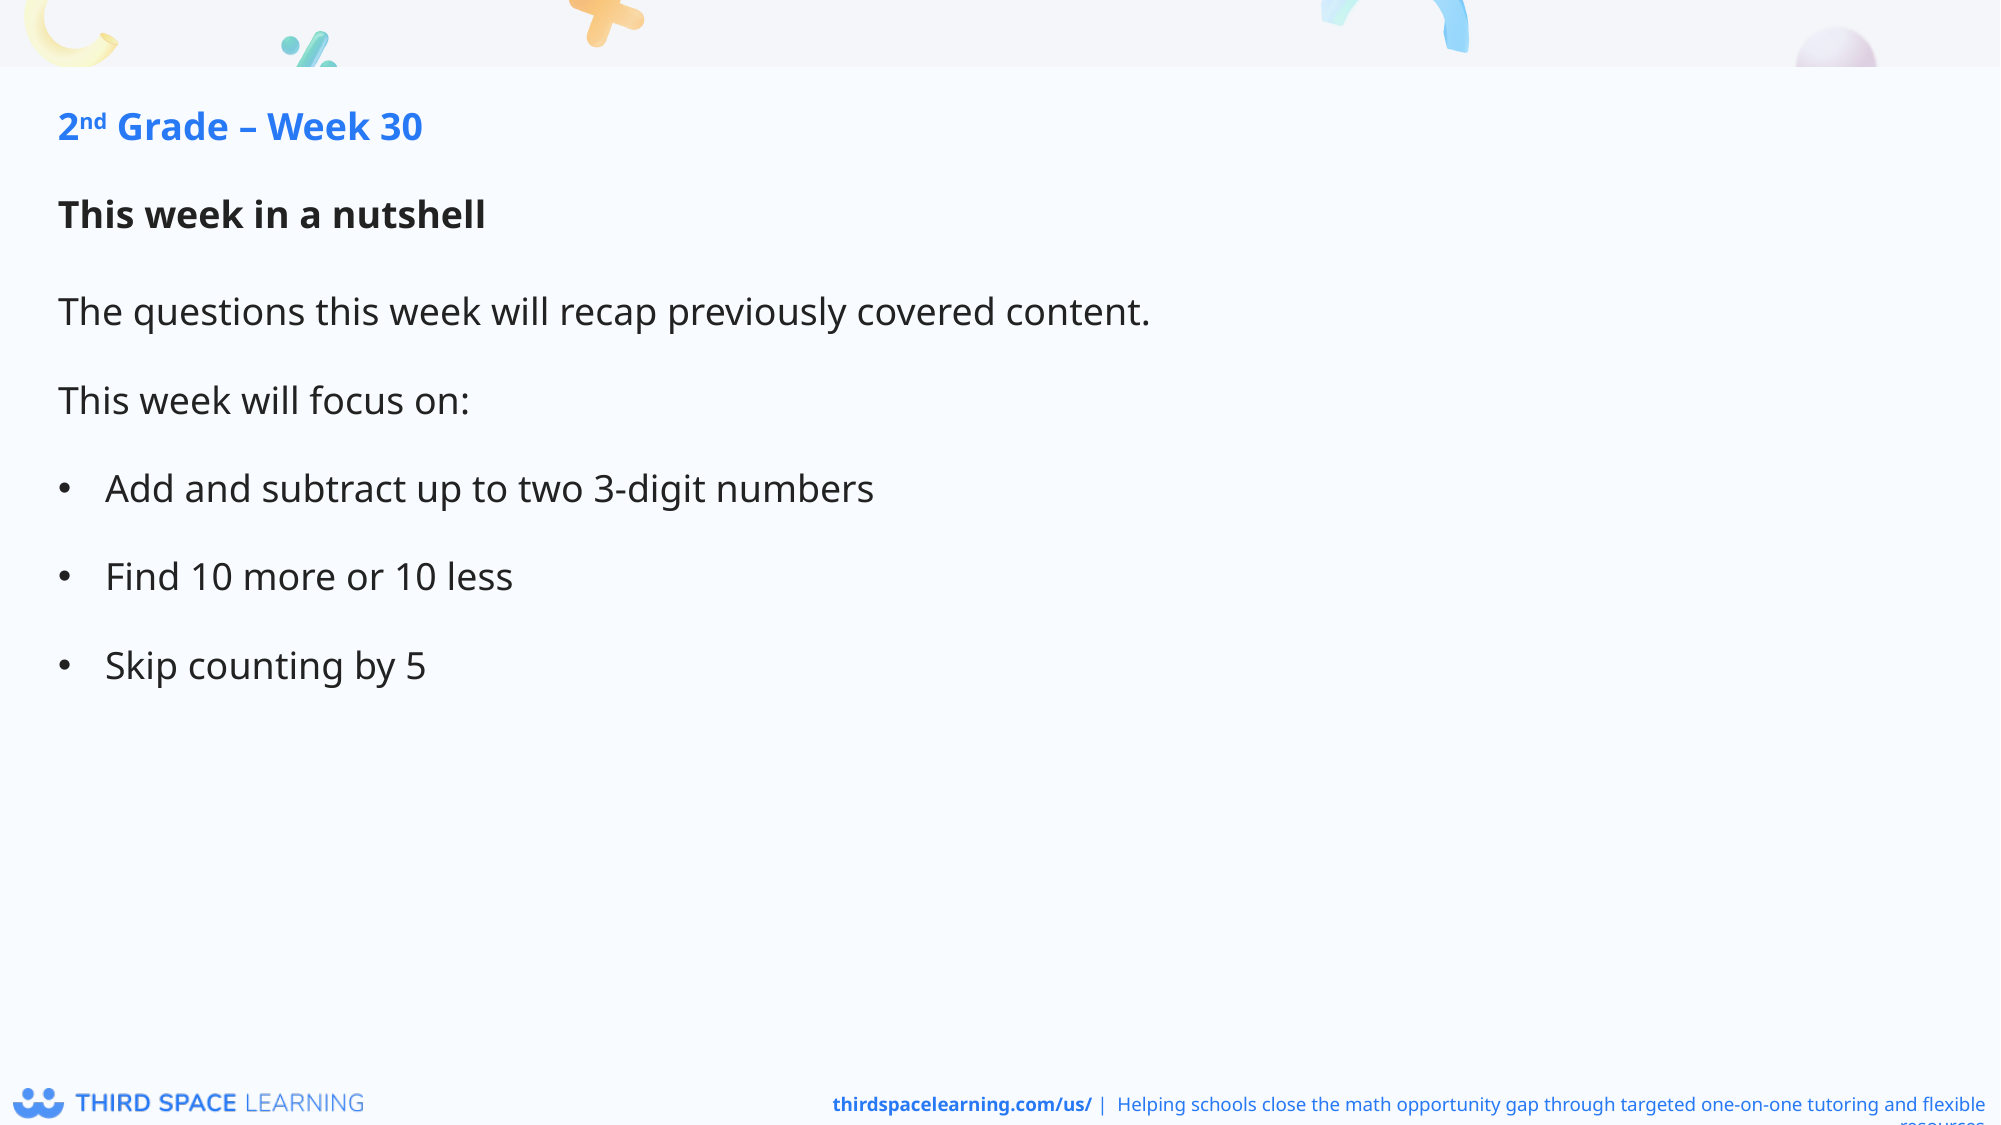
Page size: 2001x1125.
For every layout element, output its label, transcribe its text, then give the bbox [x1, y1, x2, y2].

picture [13, 1088, 365, 1119]
text_box 2nd Grade – Week 30 This week in a nutshell [43, 73, 1969, 259]
picture [0, 0, 2000, 67]
list The questions this week will recap previously covered content. This week will focus on: Add and subtract up to two 3-digit numbers Find 10 more or 10 less Skip counting by 5 [43, 259, 1969, 1074]
